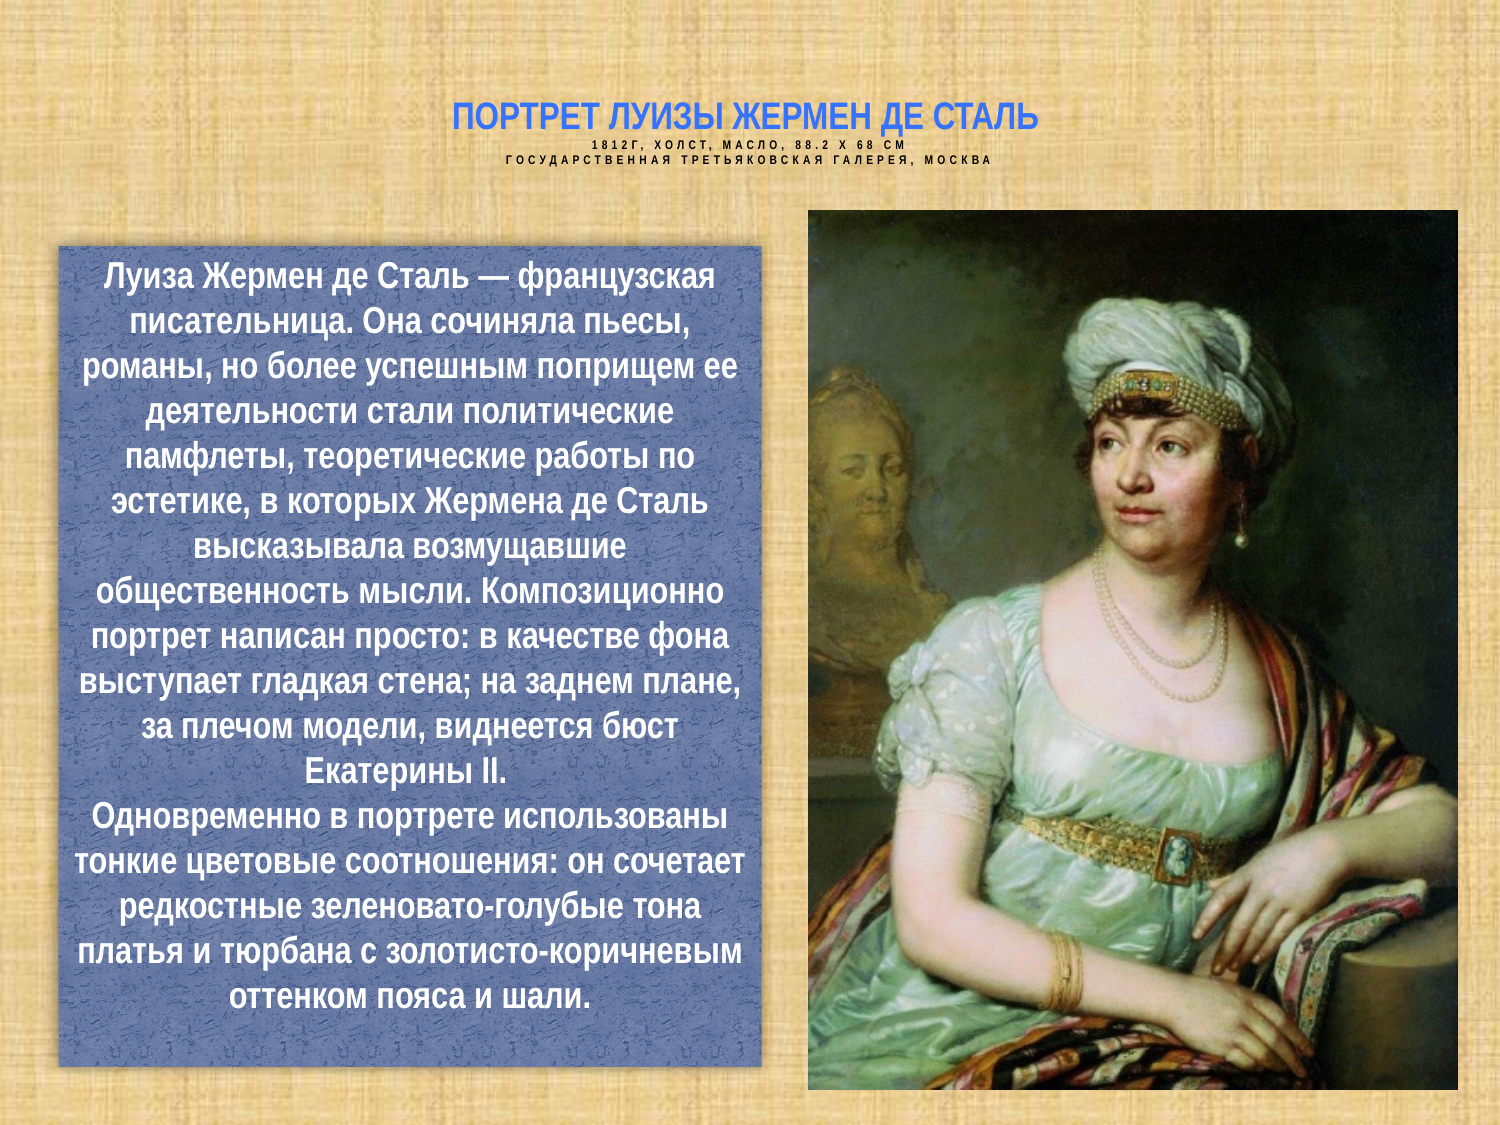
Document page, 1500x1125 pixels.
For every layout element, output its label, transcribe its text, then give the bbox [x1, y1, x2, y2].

picture [0, 0, 1500, 1125]
title Портрет Луизы Жермен де Сталь 1812г, холст, масло, 88.2 x 68 см Государственная Третьяковская галерея, Москва [35, 37, 1465, 225]
text_box Луизa Жермен де Сталь — французская писательница. Она сочиняла пьесы, романы, но более успешным поприщем ее деятельности стали политические памфлеты, теоретические работы по эстетике, в которых Жермена де Сталь высказывала возмущавшие общественность мысли. Композиционно портрет написан просто: в качестве фона выступает гладкая стена; на заднем плане, за плечом модели, виднеется бюст Екатерины II. Одновременно в портрете использованы тонкие цветовые соотношения: он сочетает редкостные зеленовато-голубые тона платья и тюрбана с золотисто-коричневым оттенком пояса и шали. [58, 246, 762, 1067]
